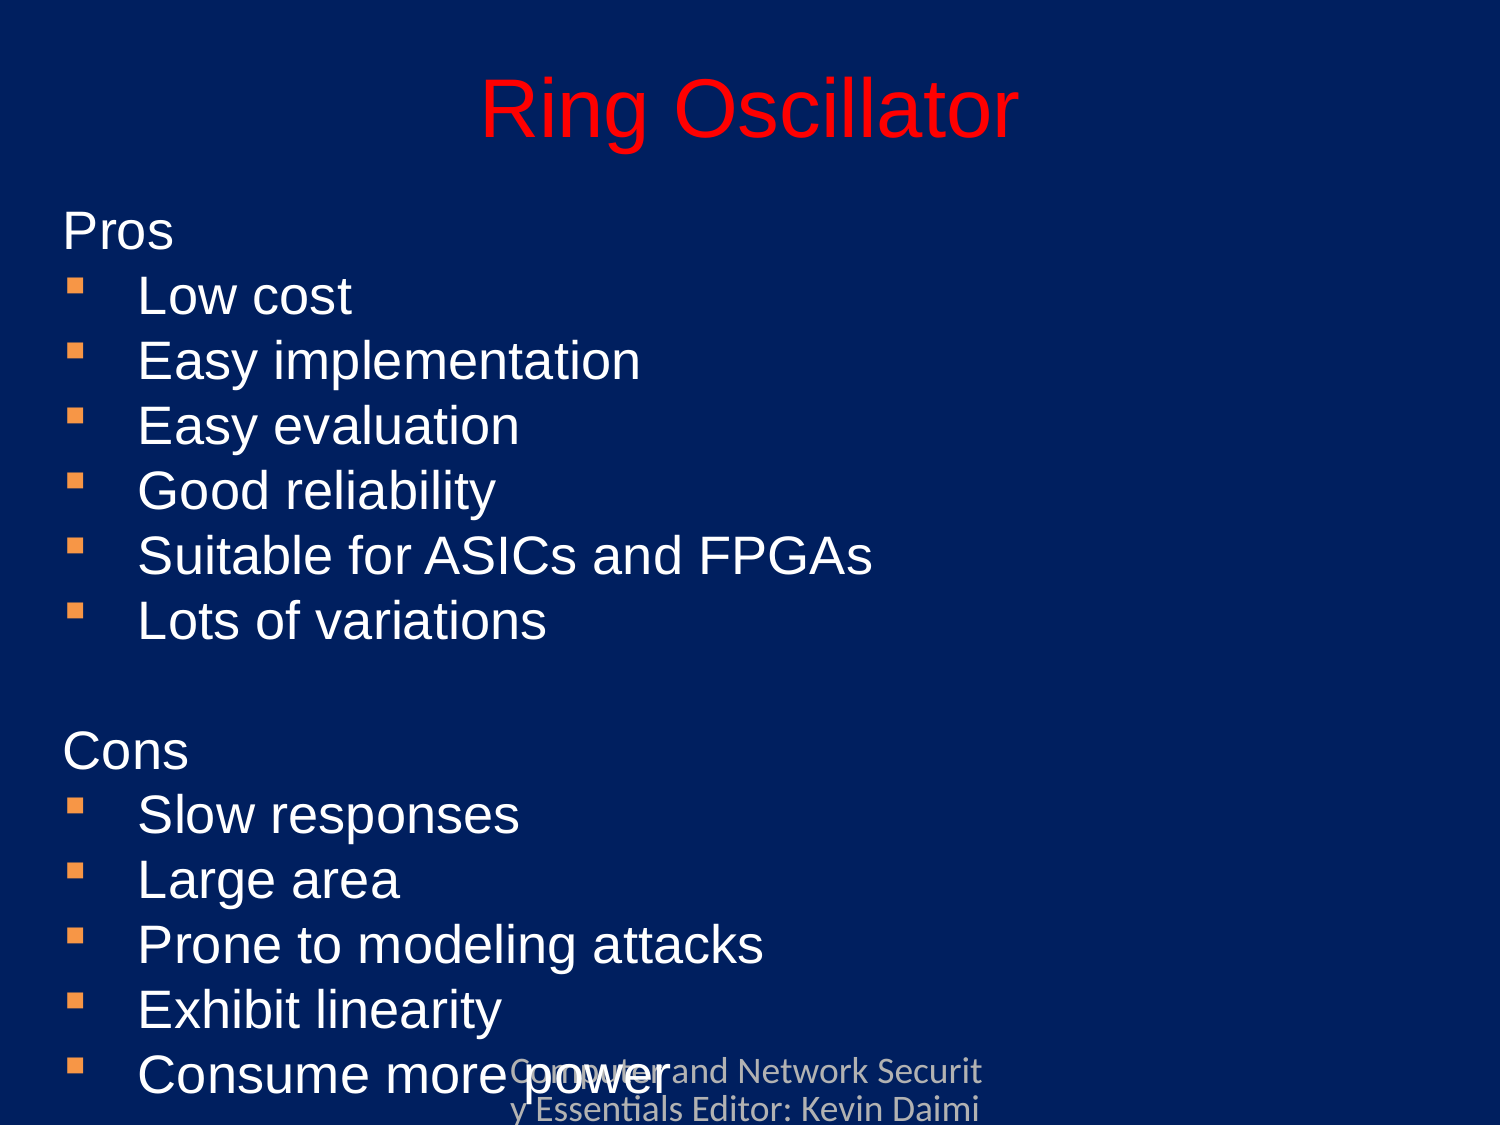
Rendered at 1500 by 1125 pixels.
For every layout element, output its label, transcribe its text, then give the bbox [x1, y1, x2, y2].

title Ring Oscillator [44, 53, 1456, 155]
list Pros Low cost Easy implementation Easy evaluation Good reliability Suitable for ASICs and FPGAs Lots of variations Cons Slow responses Large area Prone to modeling attacks Exhibit linearity Consume more power [62, 195, 1437, 1115]
footer Computer and Network Security Essentials Editor: Kevin Daimi Associate Editors: Guillermo Francia, Levent Ertaul, Luis H. Encinas, Eman El-Sheikh Published by Springer [510, 1046, 990, 1103]
